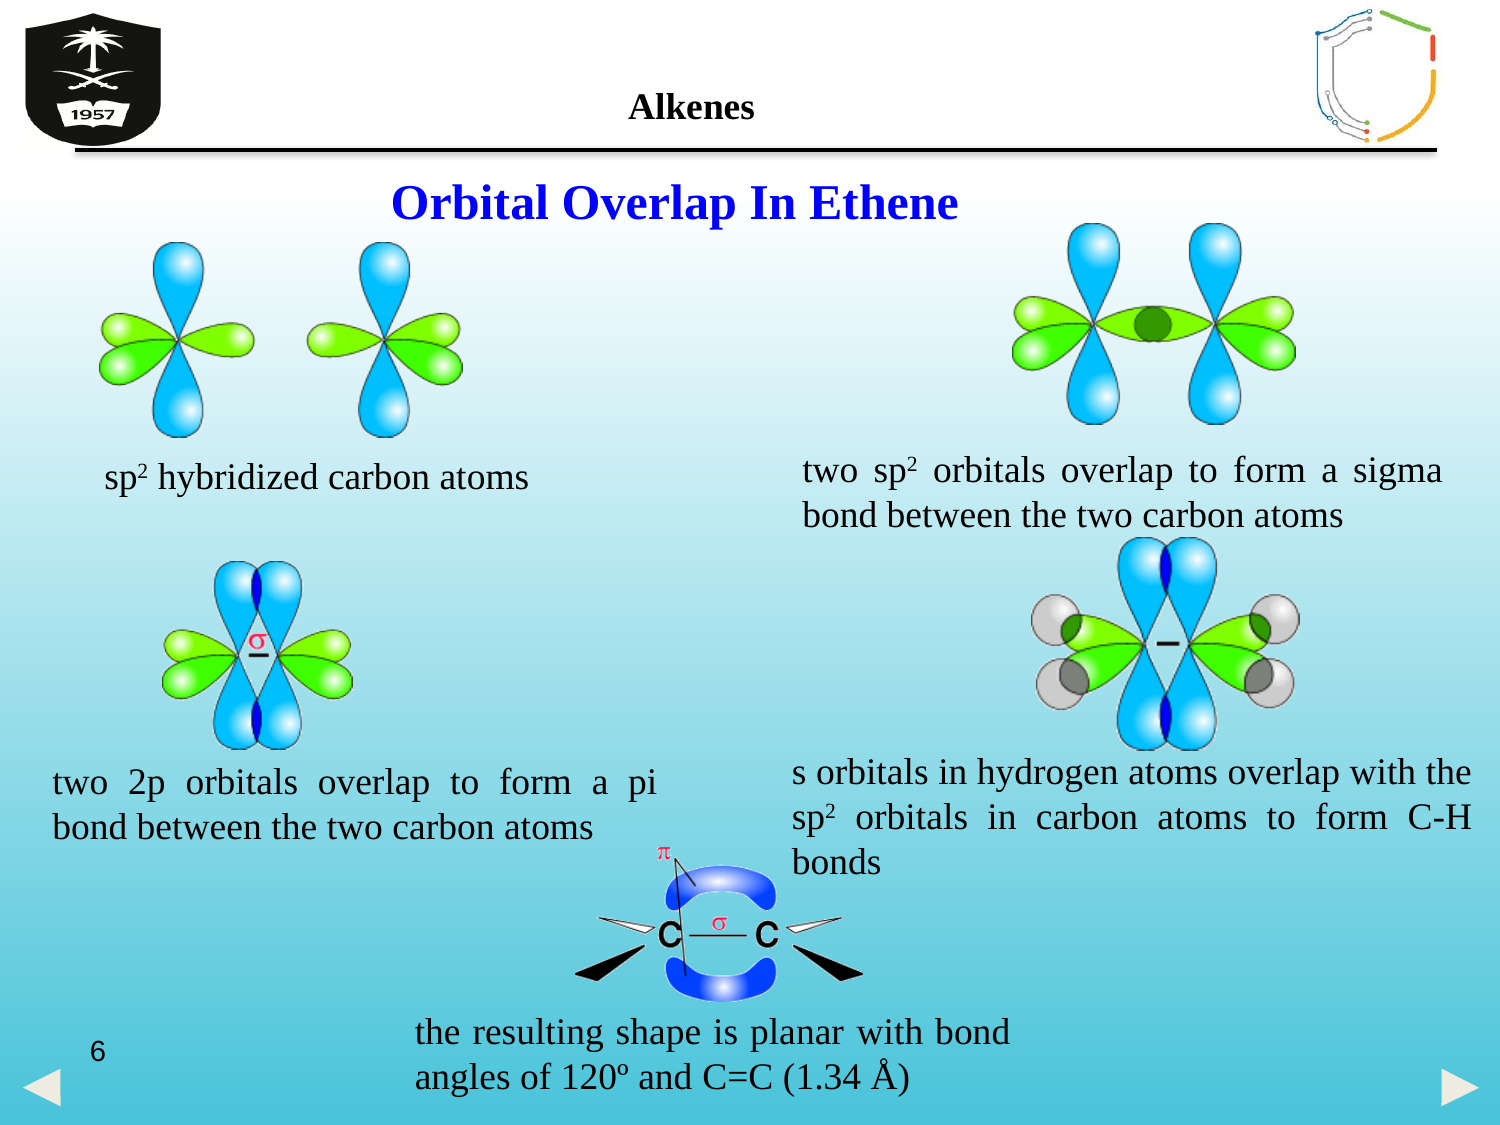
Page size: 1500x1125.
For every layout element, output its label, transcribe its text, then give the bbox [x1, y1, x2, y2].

text_box two 2p orbitals overlap to form a pi bond between the two carbon atoms [37, 749, 673, 855]
text_box [1420, 1056, 1496, 1121]
text_box the resulting shape is planar with bond angles of 120º and C=C (1.34 Å) [399, 999, 1025, 1105]
picture [99, 242, 463, 438]
text_box two sp2 orbitals overlap to form a sigma bond between the two carbon atoms [787, 437, 1459, 543]
picture [24, 12, 163, 151]
text_box 6 [75, 1024, 425, 1103]
picture [1287, 0, 1463, 165]
picture [574, 846, 863, 1002]
text_box Alkenes [613, 74, 771, 135]
picture [1012, 222, 1296, 426]
text_box sp2 hybridized carbon atoms [79, 444, 545, 505]
text_box Orbital Overlap In Ethene [162, 162, 1188, 238]
picture [1031, 537, 1301, 751]
text_box s orbitals in hydrogen atoms overlap with the sp2 orbitals in carbon atoms to form C-H bonds [777, 739, 1488, 890]
picture [162, 561, 353, 751]
text_box [22, 1056, 80, 1121]
